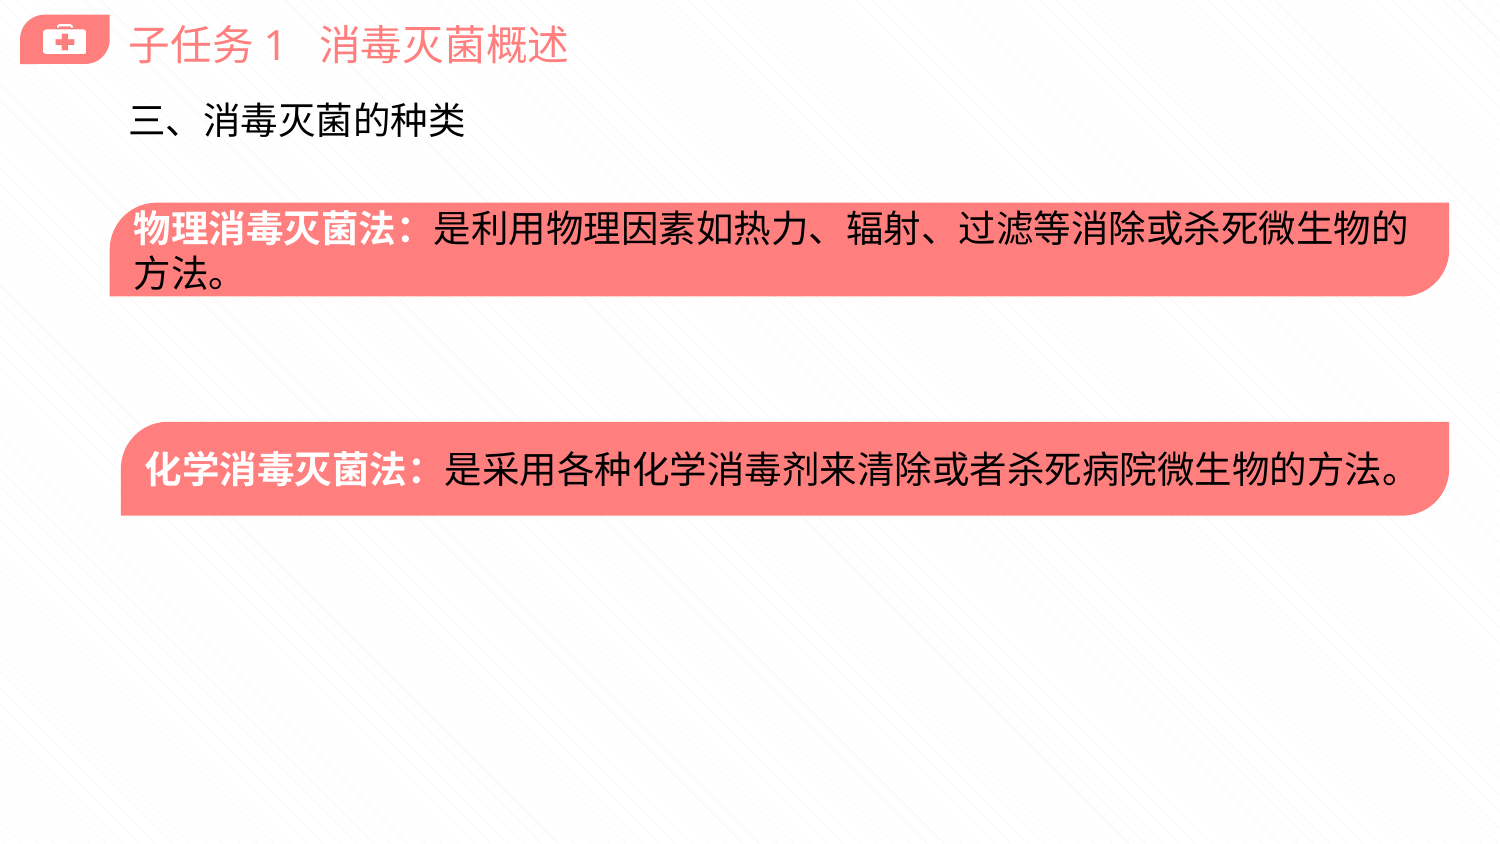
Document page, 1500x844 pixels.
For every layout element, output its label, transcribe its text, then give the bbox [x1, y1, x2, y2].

text_box 化学消毒灭菌法：是采用各种化学消毒剂来清除或者杀死病院微生物的方法。 [119, 420, 1451, 517]
text_box 三、消毒灭菌的种类 [113, 89, 525, 150]
text_box 物理消毒灭菌法：是利用物理因素如热力、辐射、过滤等消除或杀死微生物的方法。 [108, 201, 1451, 298]
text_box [19, 11, 863, 78]
